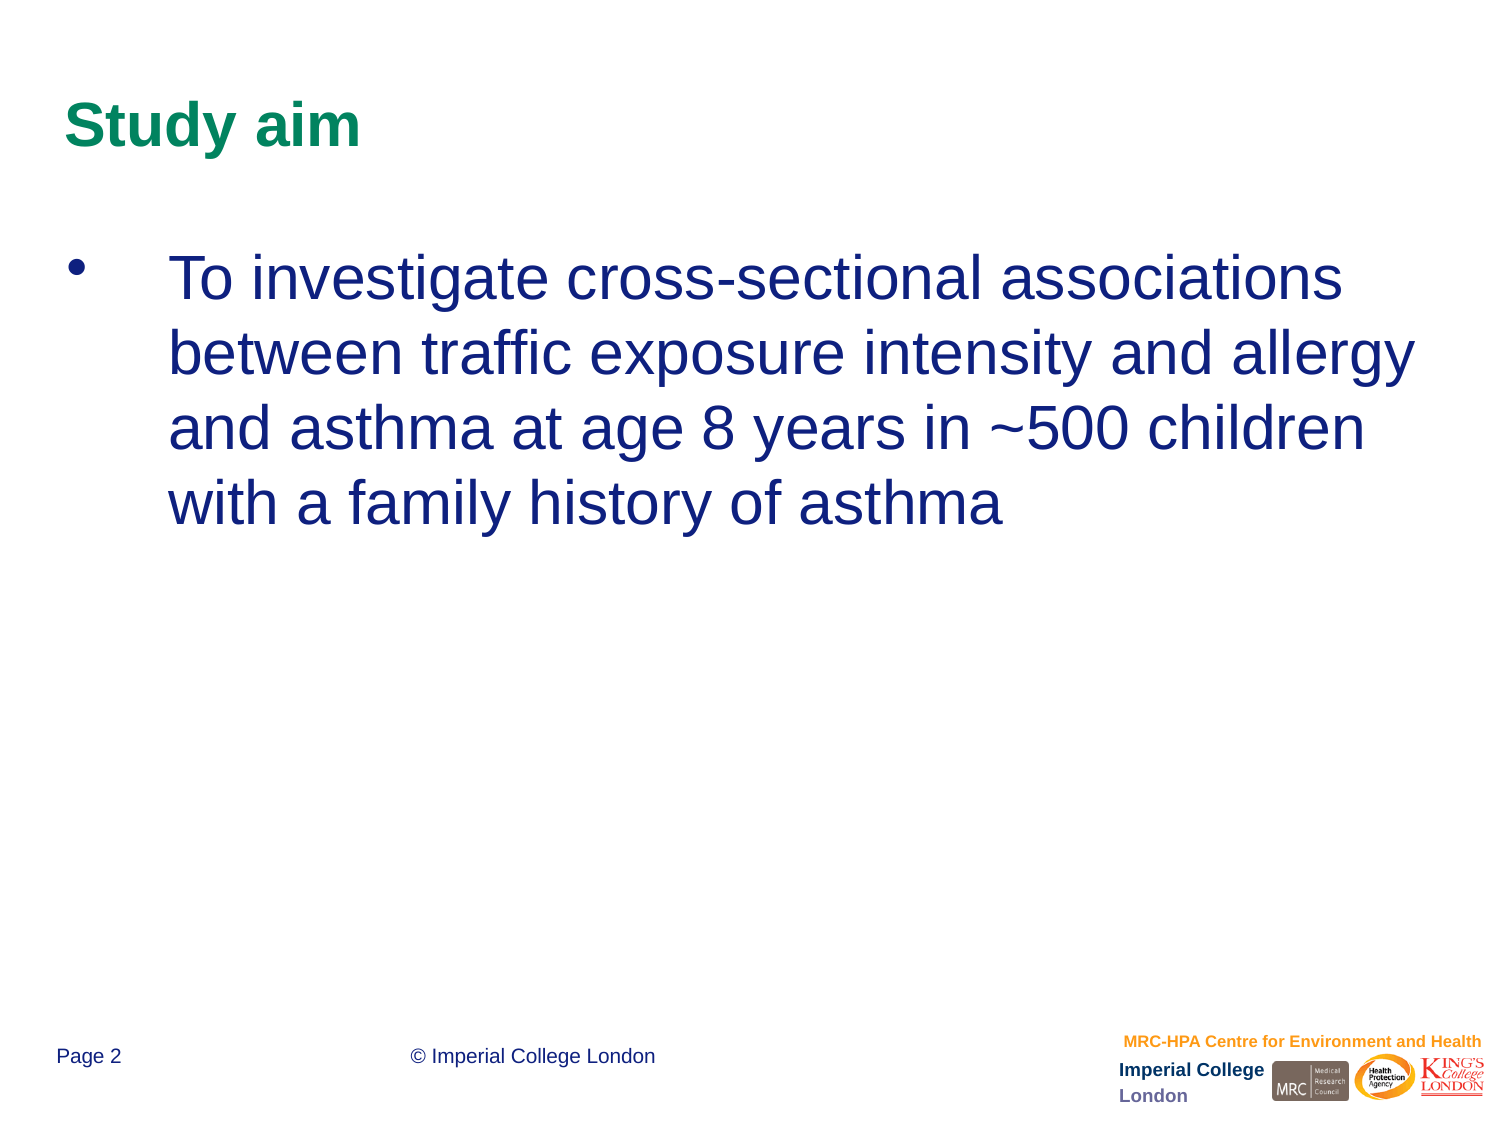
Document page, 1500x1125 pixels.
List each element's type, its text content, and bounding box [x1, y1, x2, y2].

list To investigate cross-sectional associations between traffic exposure intensity and allergy and asthma at age 8 years in ~500 children with a family history of asthma [51, 229, 1436, 906]
slide_number Page 2 [40, 1034, 392, 1114]
footer © Imperial College London [395, 1034, 871, 1114]
title Study aim [48, 27, 1471, 216]
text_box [1104, 1022, 1500, 1125]
